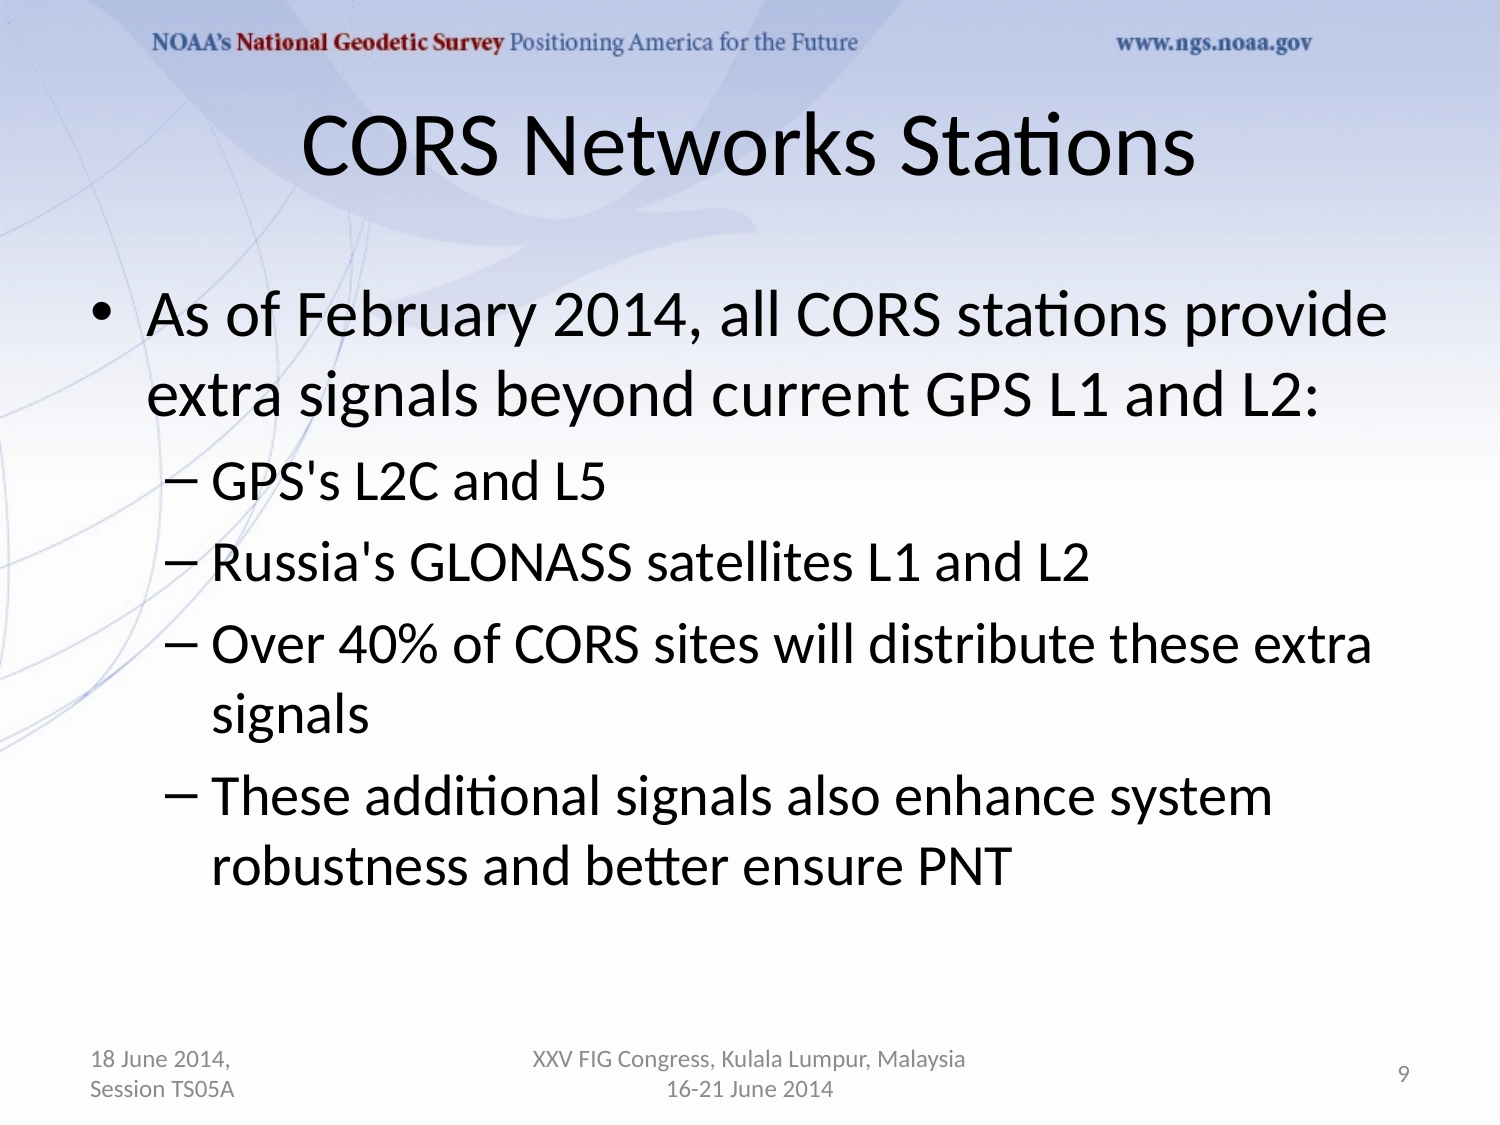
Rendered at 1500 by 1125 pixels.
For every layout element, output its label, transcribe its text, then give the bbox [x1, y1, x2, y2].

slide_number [75, 1042, 425, 1103]
footer XXV FIG Congress, Kulala Lumpur, Malaysia 16-21 June 2014 [512, 1042, 988, 1103]
title CORS Networks Stations [74, 44, 1426, 233]
slide_number 9 [1074, 1042, 1425, 1103]
list As of February 2014, all CORS stations provide extra signals beyond current GPS L1 and L2: GPS's L2C and L5 Russia's GLONASS satellites L1 and L2 Over 40% of CORS sites will distribute these extra signals These additional signals also enhance system robustness and better ensure PNT [74, 262, 1426, 1006]
picture [0, 0, 1500, 1125]
